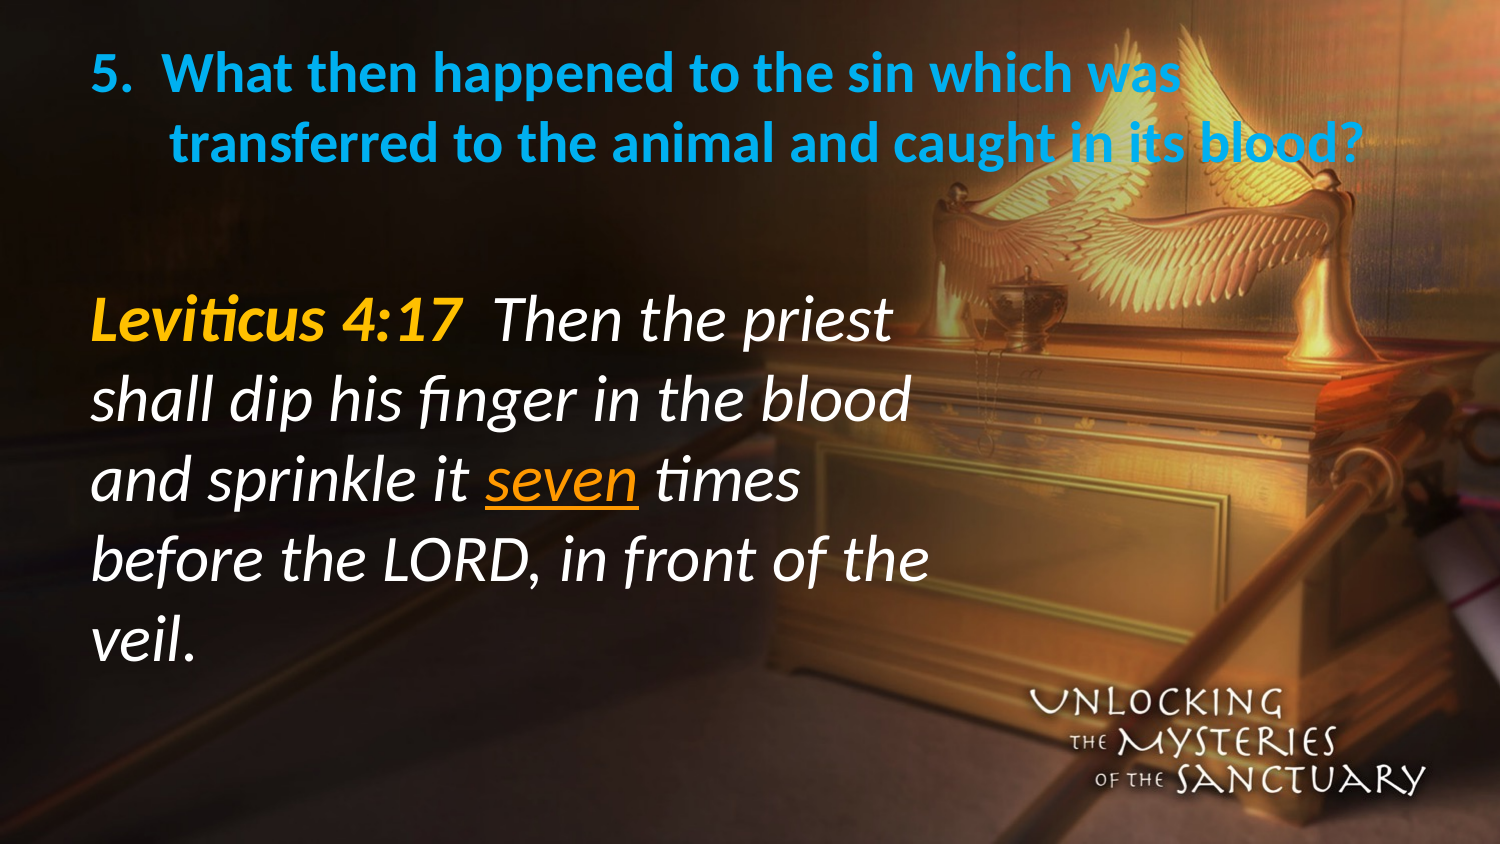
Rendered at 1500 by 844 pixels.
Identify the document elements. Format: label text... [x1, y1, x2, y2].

title 5. What then happened to the sin which was transferred to the animal and caught in its blood? [75, 33, 1425, 175]
list Leviticus 4:17 Then the priest shall dip his finger in the blood and sprinkle it seven times before the LORD, in front of the veil. [75, 174, 970, 844]
picture [0, 0, 1500, 844]
